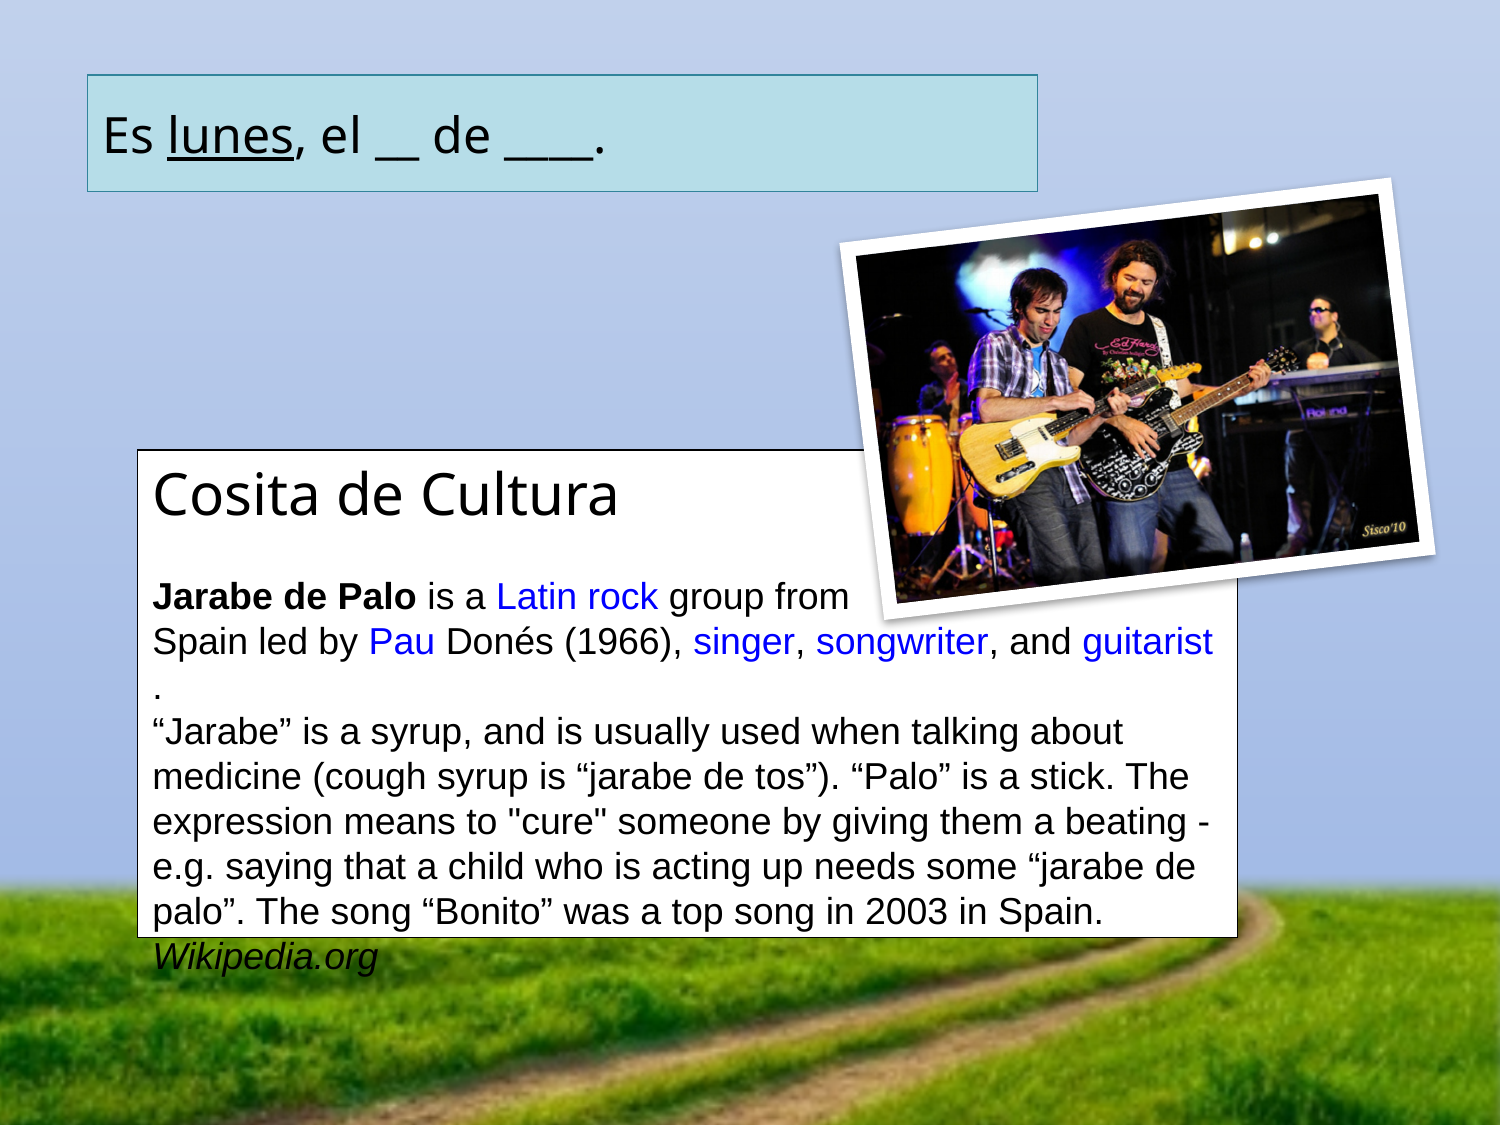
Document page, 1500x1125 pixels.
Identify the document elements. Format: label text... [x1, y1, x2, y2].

picture [0, 874, 1500, 1125]
text_box Cosita de Cultura Jarabe de Palo is a Latin rock group from Spain led by Pau Donés (1966), singer, songwriter, and guitarist. “Jarabe” is a syrup, and is usually used when talking about medicine (cough syrup is “jarabe de tos”). “Palo” is a stick. The expression means to "cure" someone by giving them a beating - e.g. saying that a child who is acting up needs some “jarabe de palo”. The song “Bonito” was a top song in 2003 in Spain. Wikipedia.org [137, 450, 1238, 872]
text_box Es lunes, el __ de ____. [87, 75, 1038, 192]
text_box [25, 1, 378, 183]
picture [856, 194, 1419, 603]
